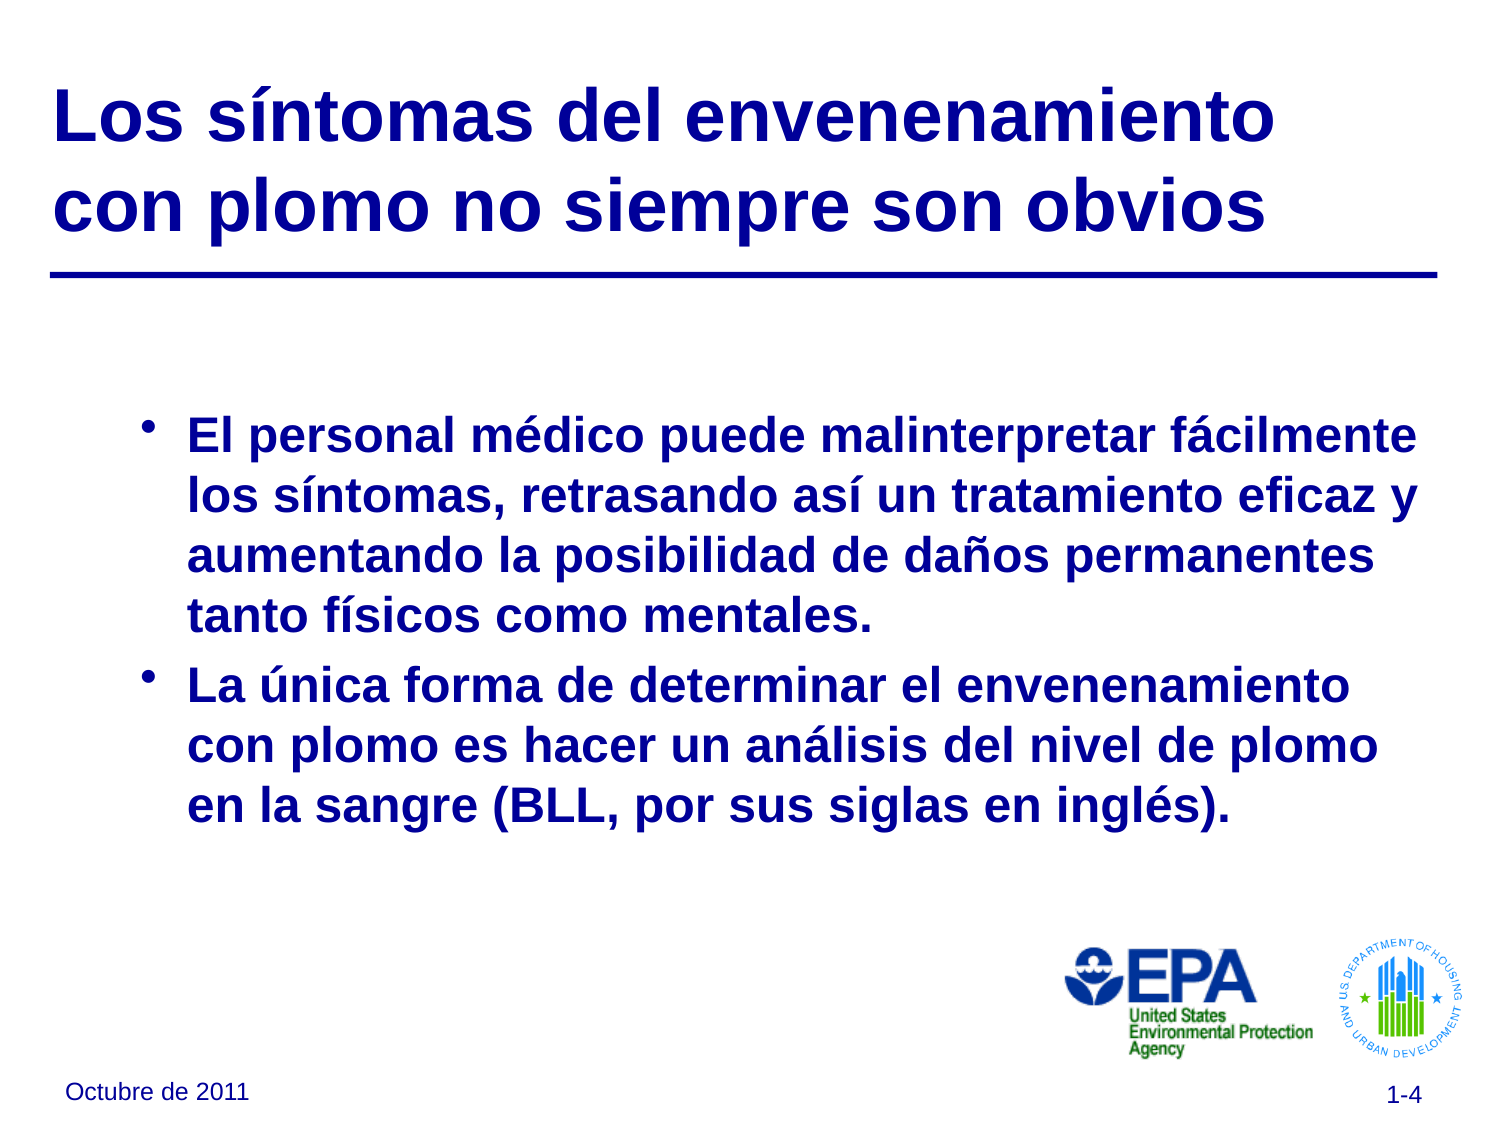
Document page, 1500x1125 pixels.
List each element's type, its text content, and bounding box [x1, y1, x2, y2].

picture [1337, 937, 1463, 1059]
title Los síntomas del envenenamiento con plomo no siempre son obvios [37, 62, 1426, 251]
slide_number Octubre de 2011 [49, 1049, 363, 1125]
slide_number 1-4 [1124, 1049, 1438, 1125]
list El personal médico puede malinterpretar fácilmente los síntomas, retrasando así un tratamiento eficaz y aumentando la posibilidad de daños permanentes tanto físicos como mentales. La única forma de determinar el envenenamiento con plomo es hacer un análisis del nivel de plomo en la sangre (BLL, por sus siglas en inglés). [49, 324, 1438, 1001]
picture [1062, 1001, 1319, 1064]
